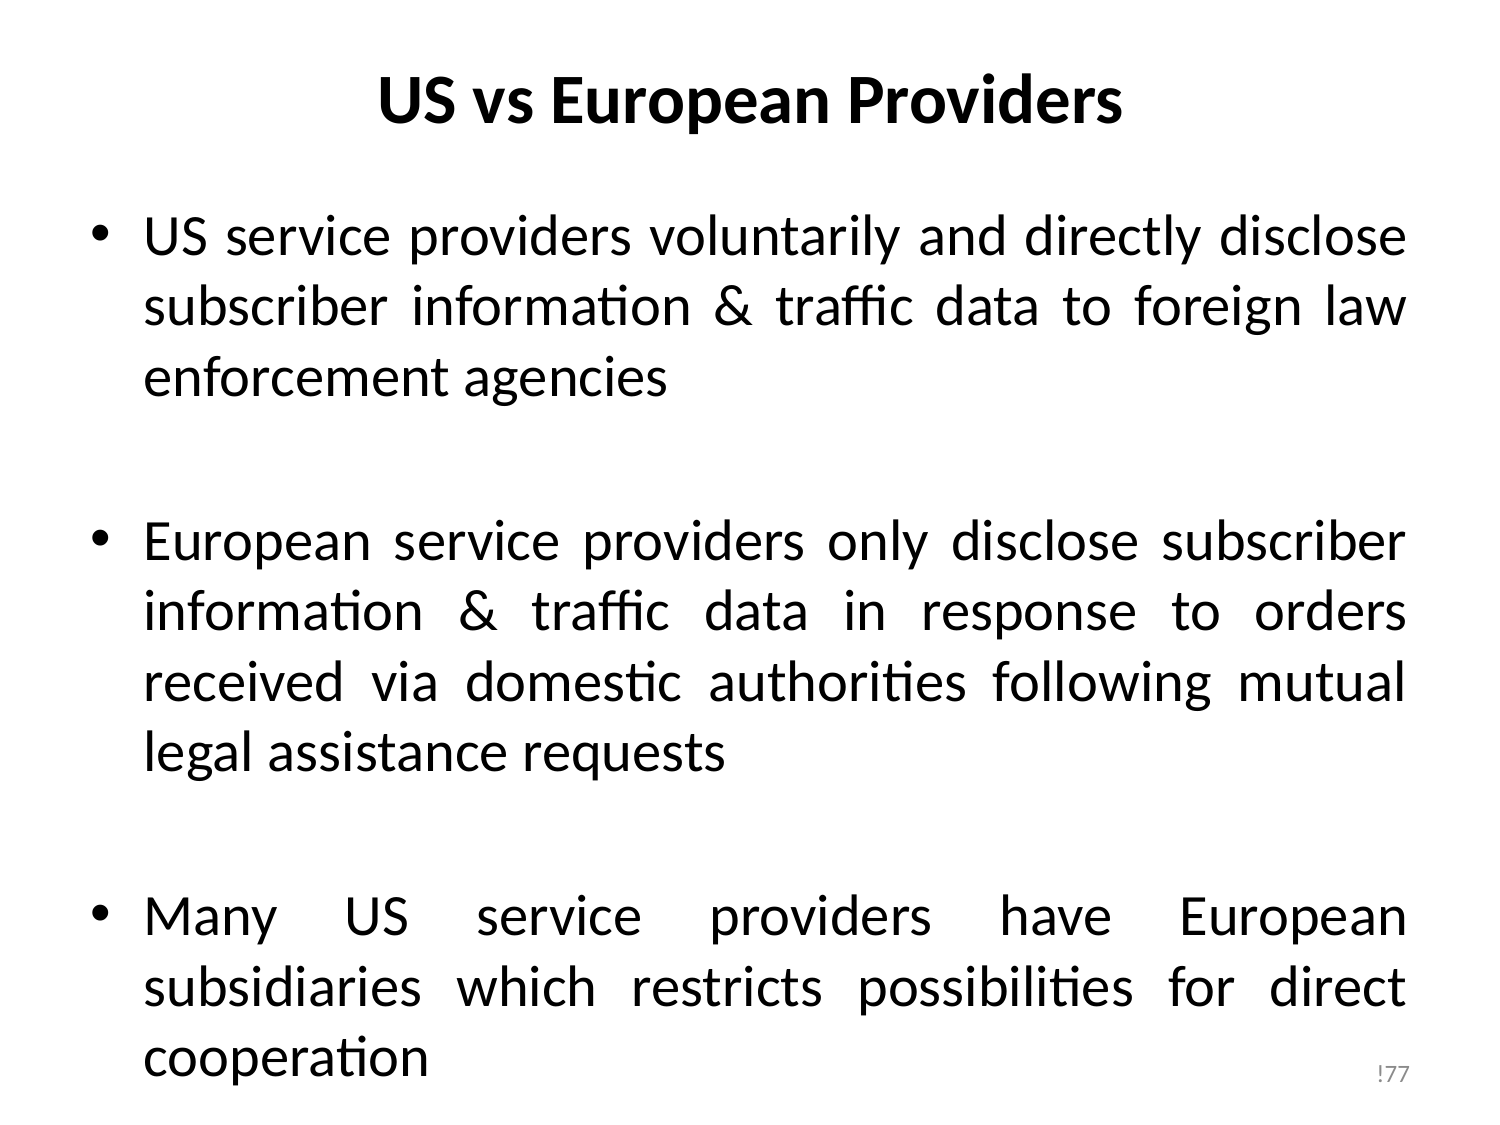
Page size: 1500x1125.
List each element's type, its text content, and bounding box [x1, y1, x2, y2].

slide_number !77 [1074, 1042, 1425, 1103]
title US vs European Providers [56, 45, 1446, 233]
list US service providers voluntarily and directly disclose subscriber information & traffic data to foreign law enforcement agencies European service providers only disclose subscriber information & traffic data in response to orders received via domestic authorities following mutual legal assistance requests Many US service providers have European subsidiaries which restricts possibilities for direct cooperation [75, 189, 1425, 1103]
